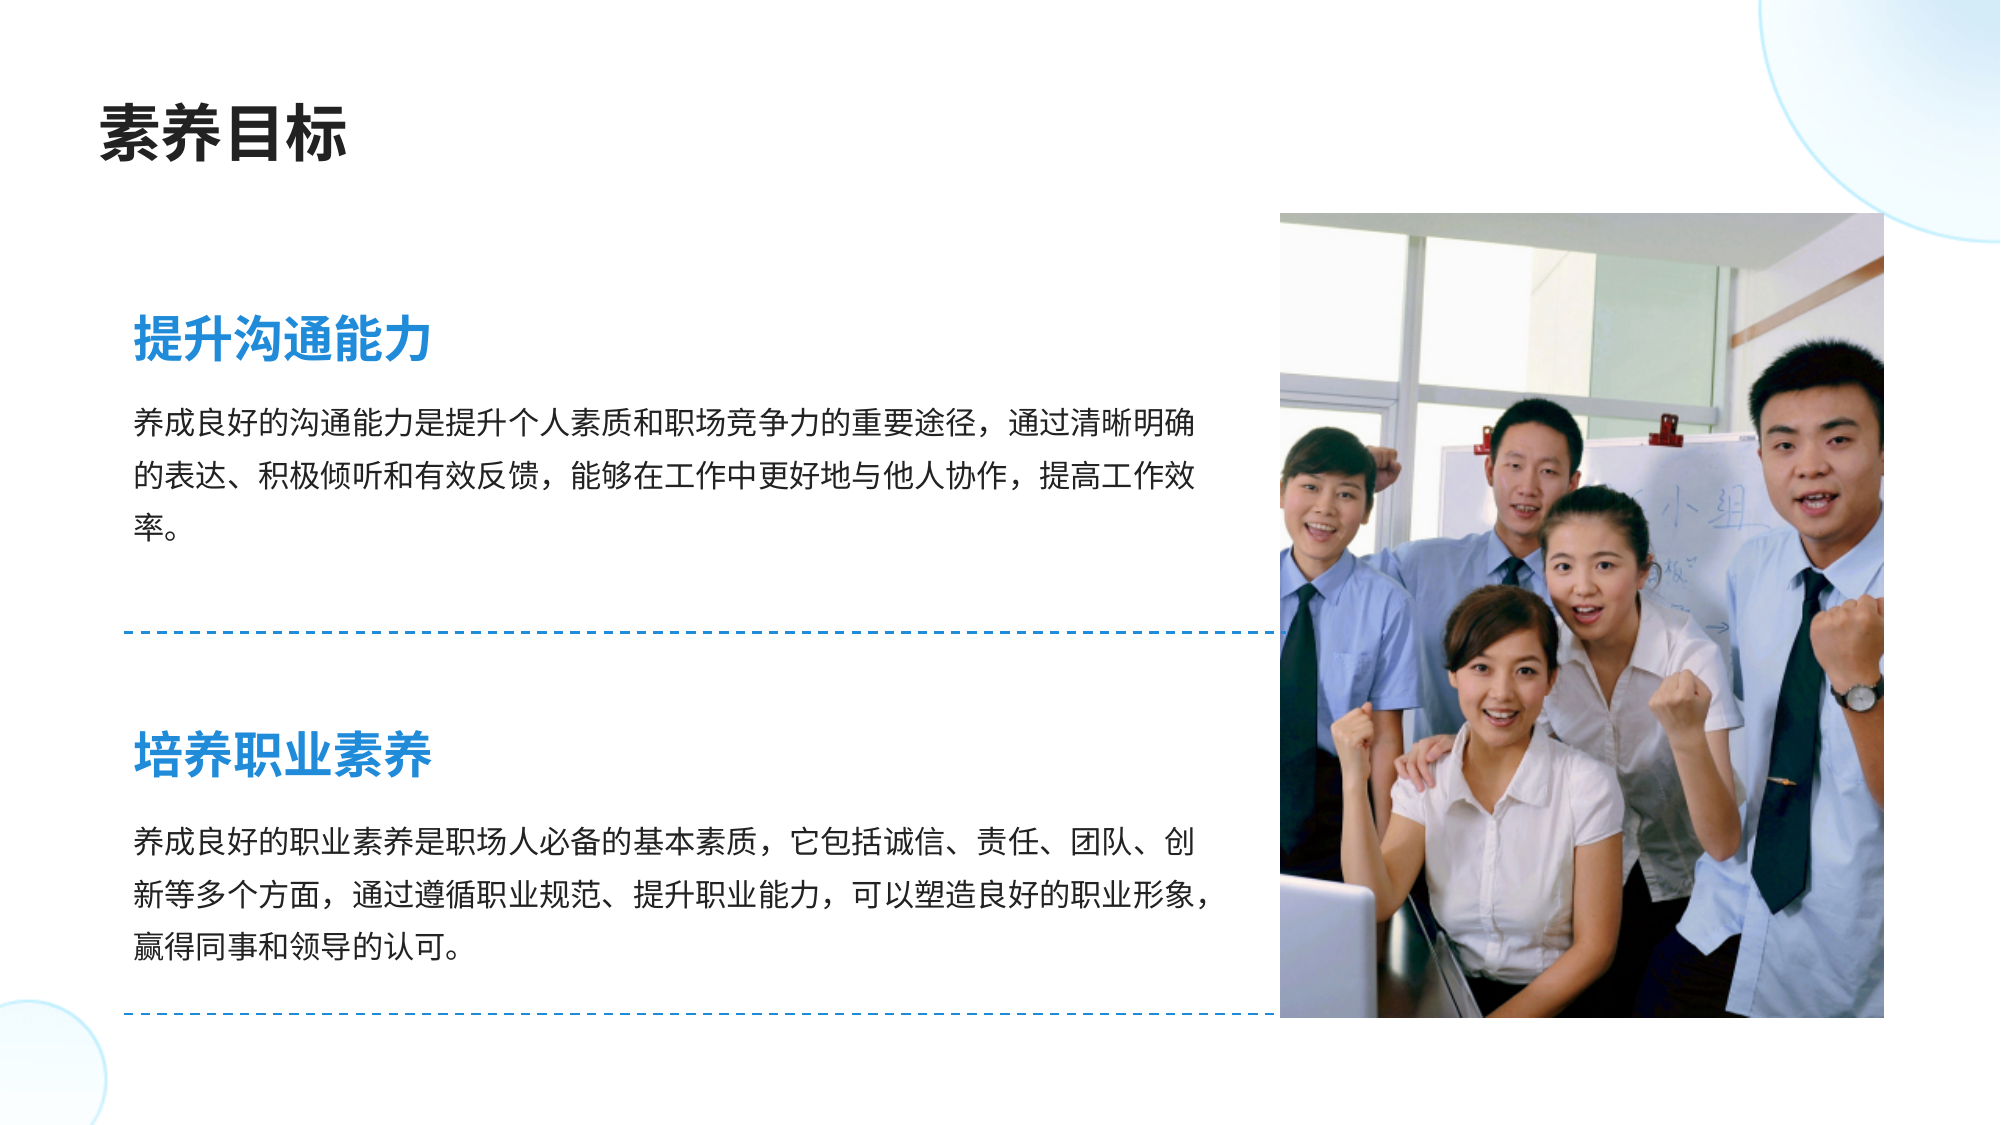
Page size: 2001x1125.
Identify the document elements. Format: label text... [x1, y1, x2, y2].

text_box 提升沟通能力 [113, 261, 1218, 368]
text_box 养成良好的职业素养是职场人必备的基本素质，它包括诚信、责任、团队、创新等多个方面，通过遵循职业规范、提升职业能力，可以塑造良好的职业形象，赢得同事和领导的认可。 [113, 787, 1231, 1005]
picture [0, 0, 2001, 1125]
text_box 素养目标 [78, 43, 1922, 189]
text_box 培养职业素养 [113, 679, 1218, 787]
text_box 养成良好的沟通能力是提升个人素质和职场竞争力的重要途径，通过清晰明确的表达、积极倾听和有效反馈，能够在工作中更好地与他人协作，提高工作效率。 [113, 368, 1231, 586]
